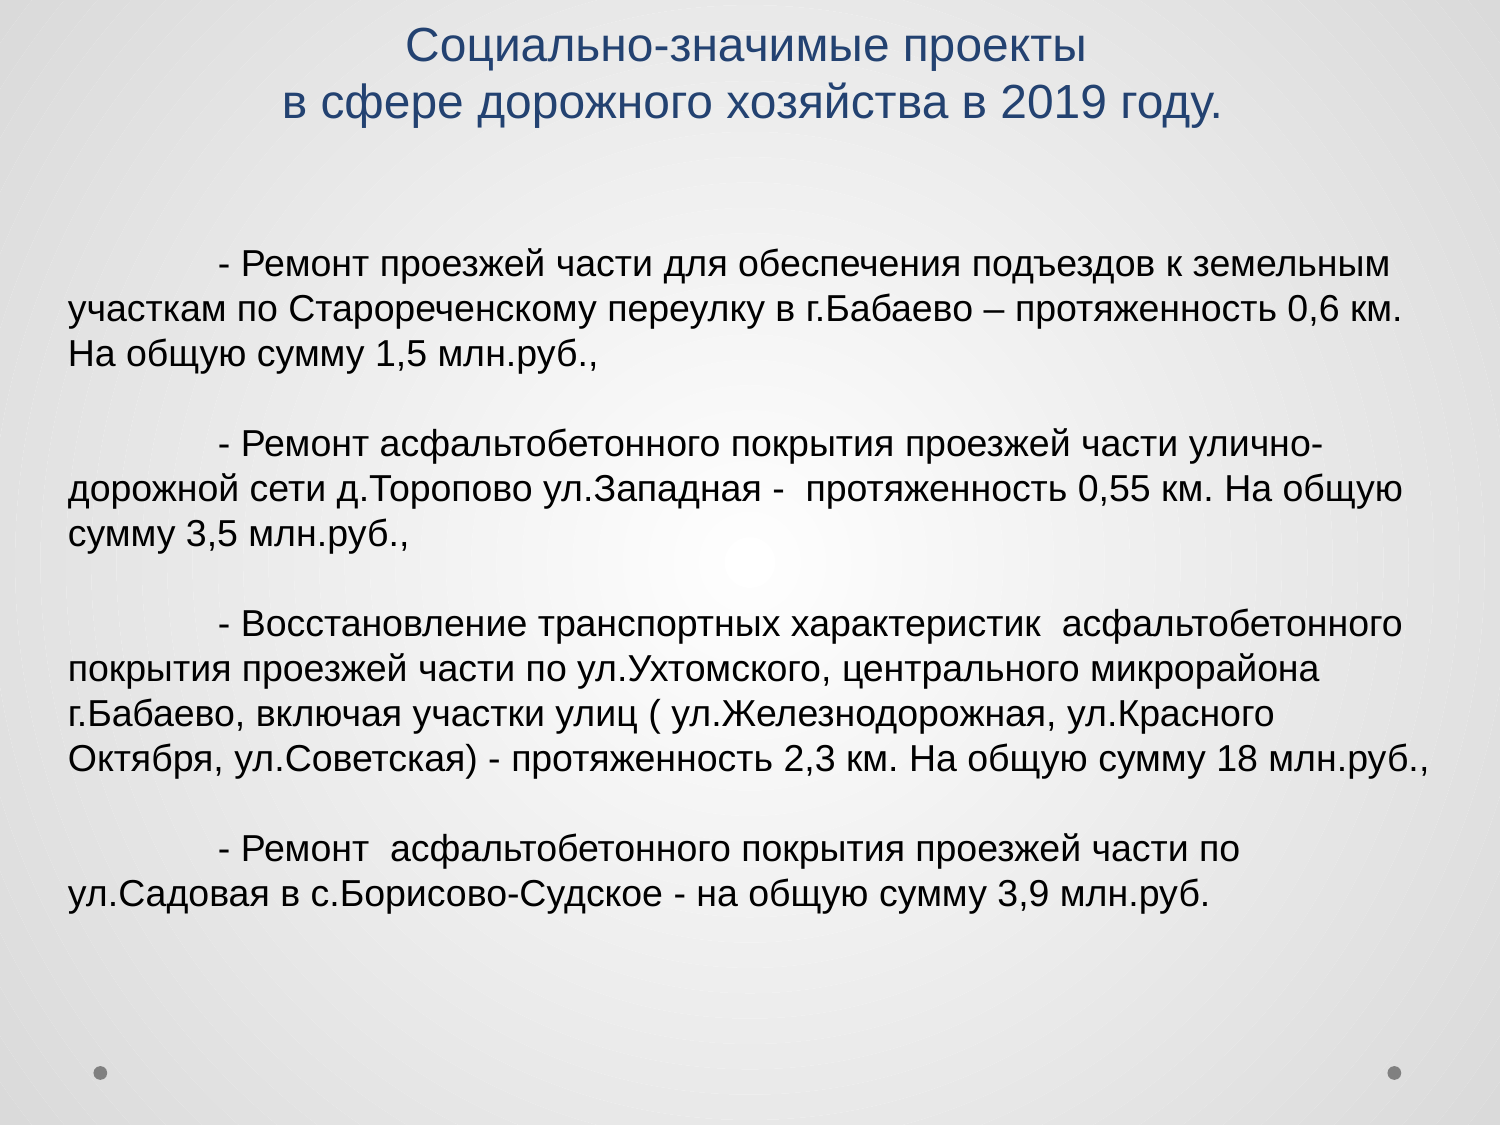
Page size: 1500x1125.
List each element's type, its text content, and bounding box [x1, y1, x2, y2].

text_box - Ремонт проезжей части для обеспечения подъездов к земельным участкам по Старореченскому переулку в г.Бабаево – протяженность 0,6 км. На общую сумму 1,5 млн.руб., - Ремонт асфальтобетонного покрытия проезжей части улично-дорожной сети д.Торопово ул.Западная - протяженность 0,55 км. На общую сумму 3,5 млн.руб., - Восстановление транспортных характеристик асфальтобетонного покрытия проезжей части по ул.Ухтомского, центрального микрорайона г.Бабаево, включая участки улиц ( ул.Железнодорожная, ул.Красного Октября, ул.Советская) - протяженность 2,3 км. На общую сумму 18 млн.руб., - Ремонт асфальтобетонного покрытия проезжей части по ул.Садовая в с.Борисово-Судское - на общую сумму 3,9 млн.руб. [53, 231, 1448, 922]
text_box Социально-значимые проекты в сфере дорожного хозяйства в 2019 году. [3, 6, 1500, 136]
